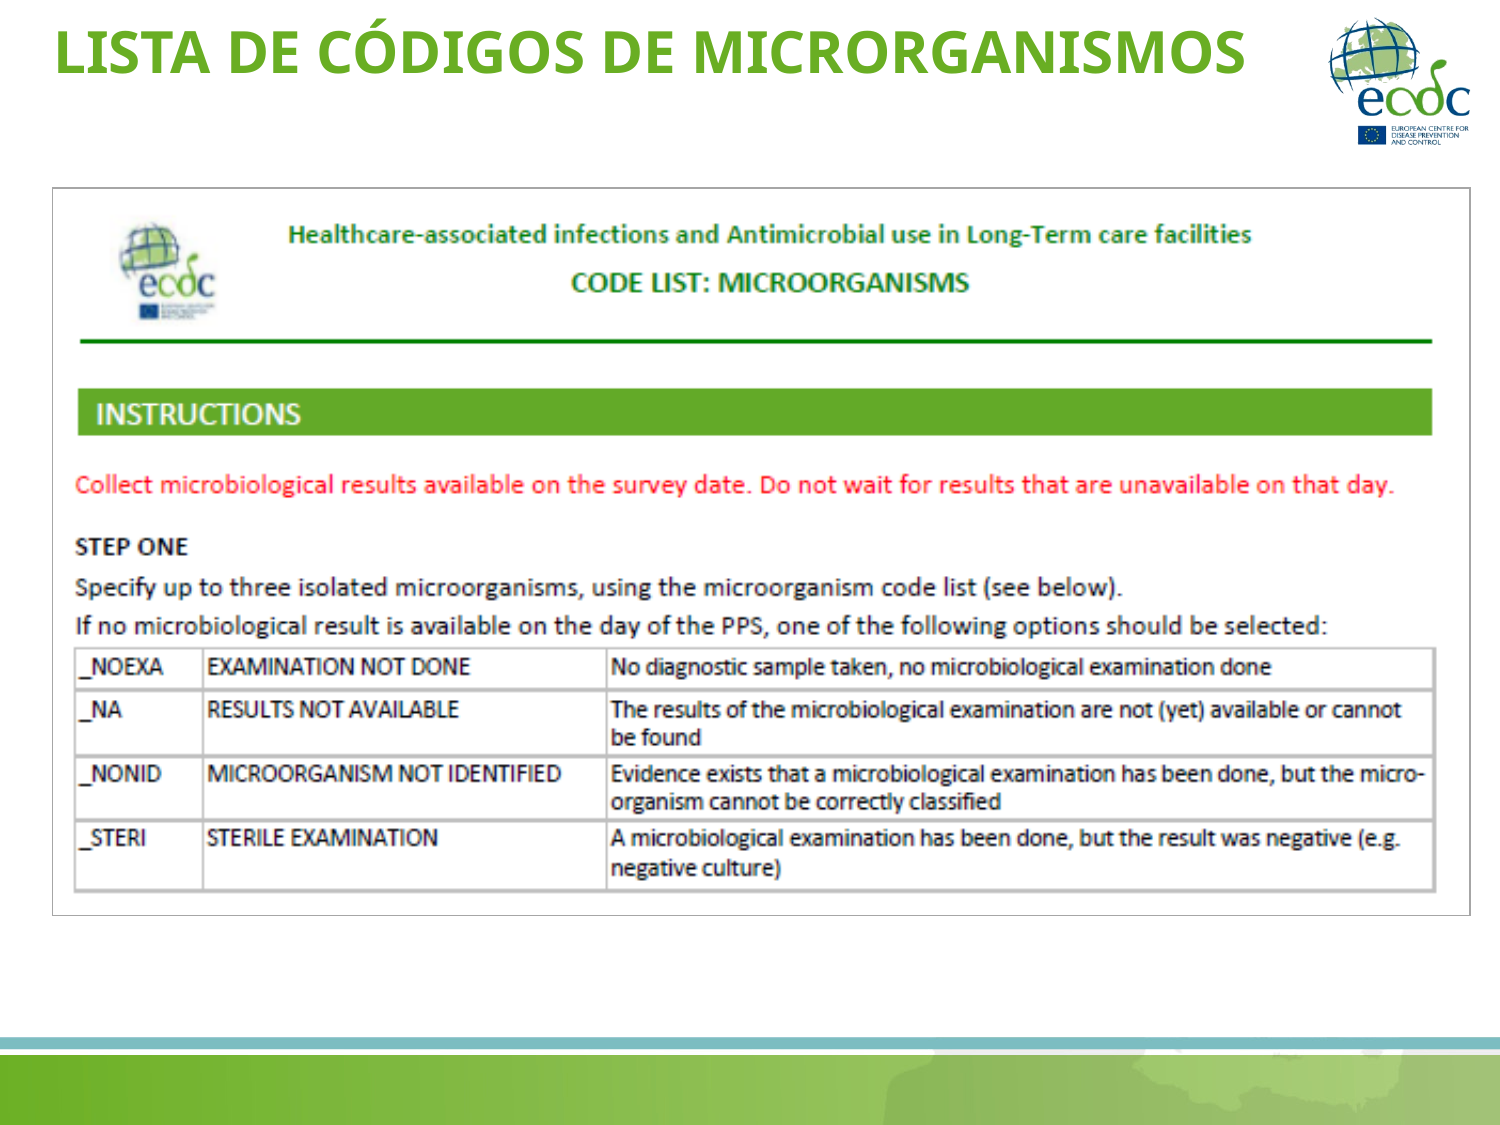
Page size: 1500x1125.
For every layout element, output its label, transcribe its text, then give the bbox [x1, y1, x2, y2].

text_box LISTA DE CÓDIGOS DE MICRORGANISMOS [53, 23, 1404, 159]
picture [52, 188, 1470, 915]
picture [0, 1037, 1500, 1125]
picture [1328, 17, 1473, 148]
